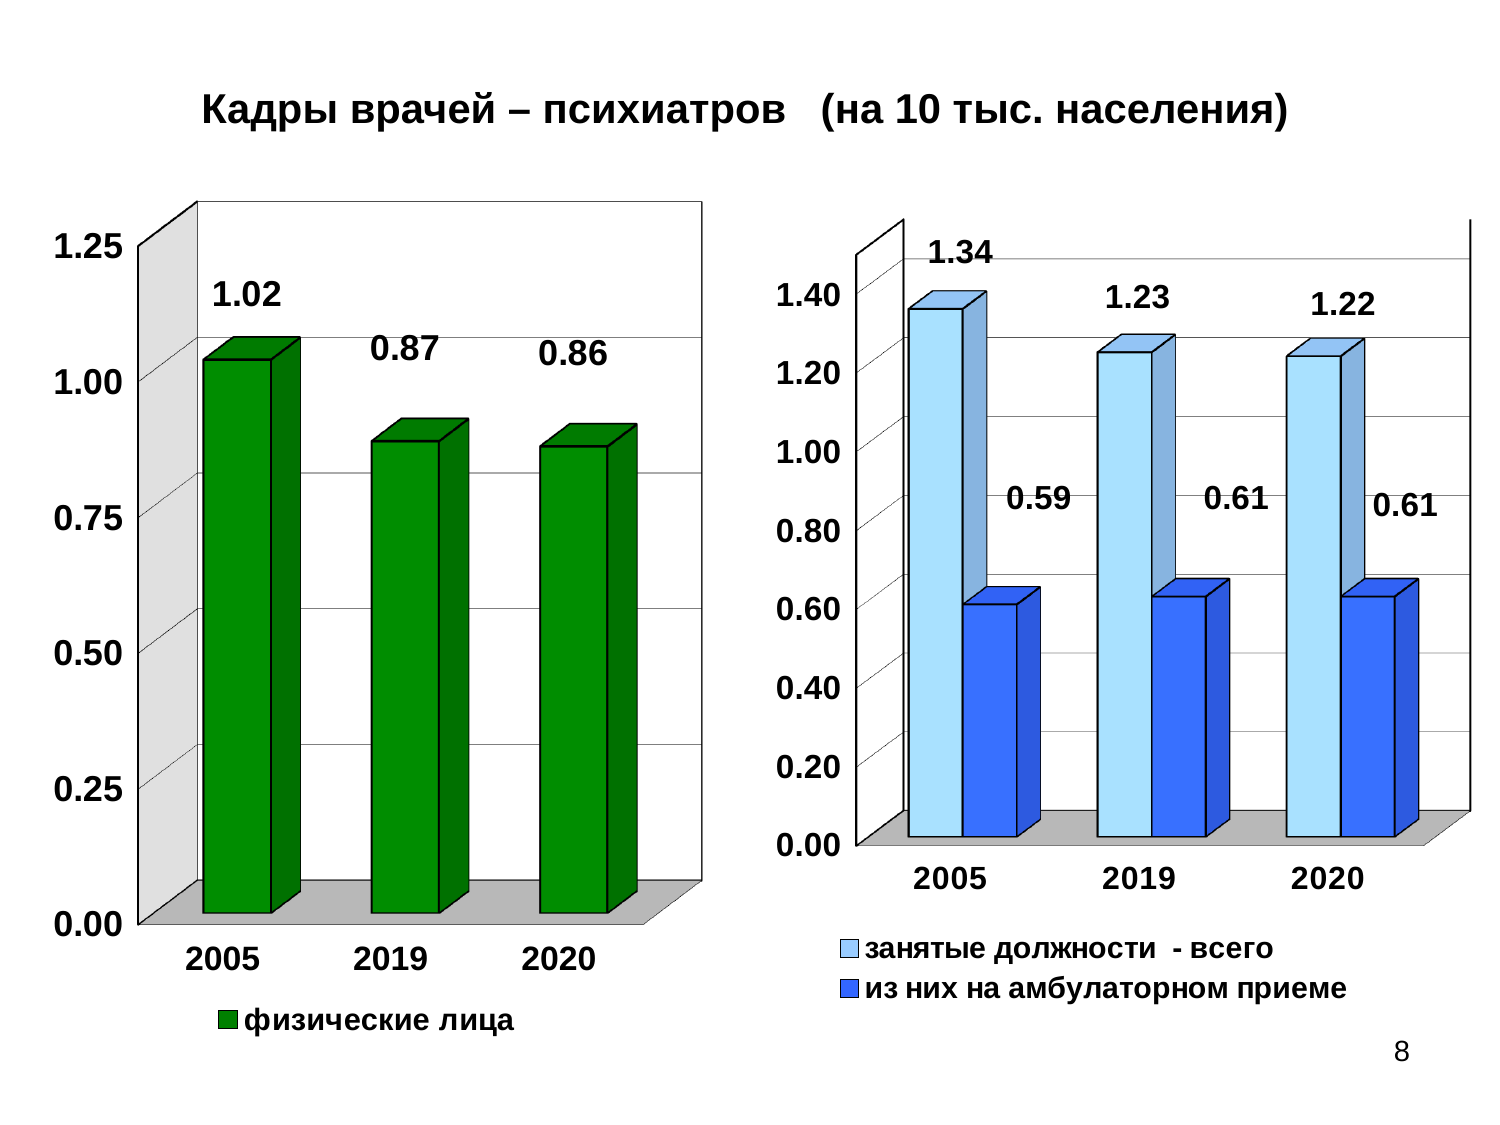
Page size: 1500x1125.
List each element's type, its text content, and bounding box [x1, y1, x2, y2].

text_box Кадры врачей – психиатров (на 10 тыс. населения) [76, 42, 1415, 171]
chart [2, 170, 1500, 1074]
slide_number 8 [1074, 1043, 1425, 1103]
